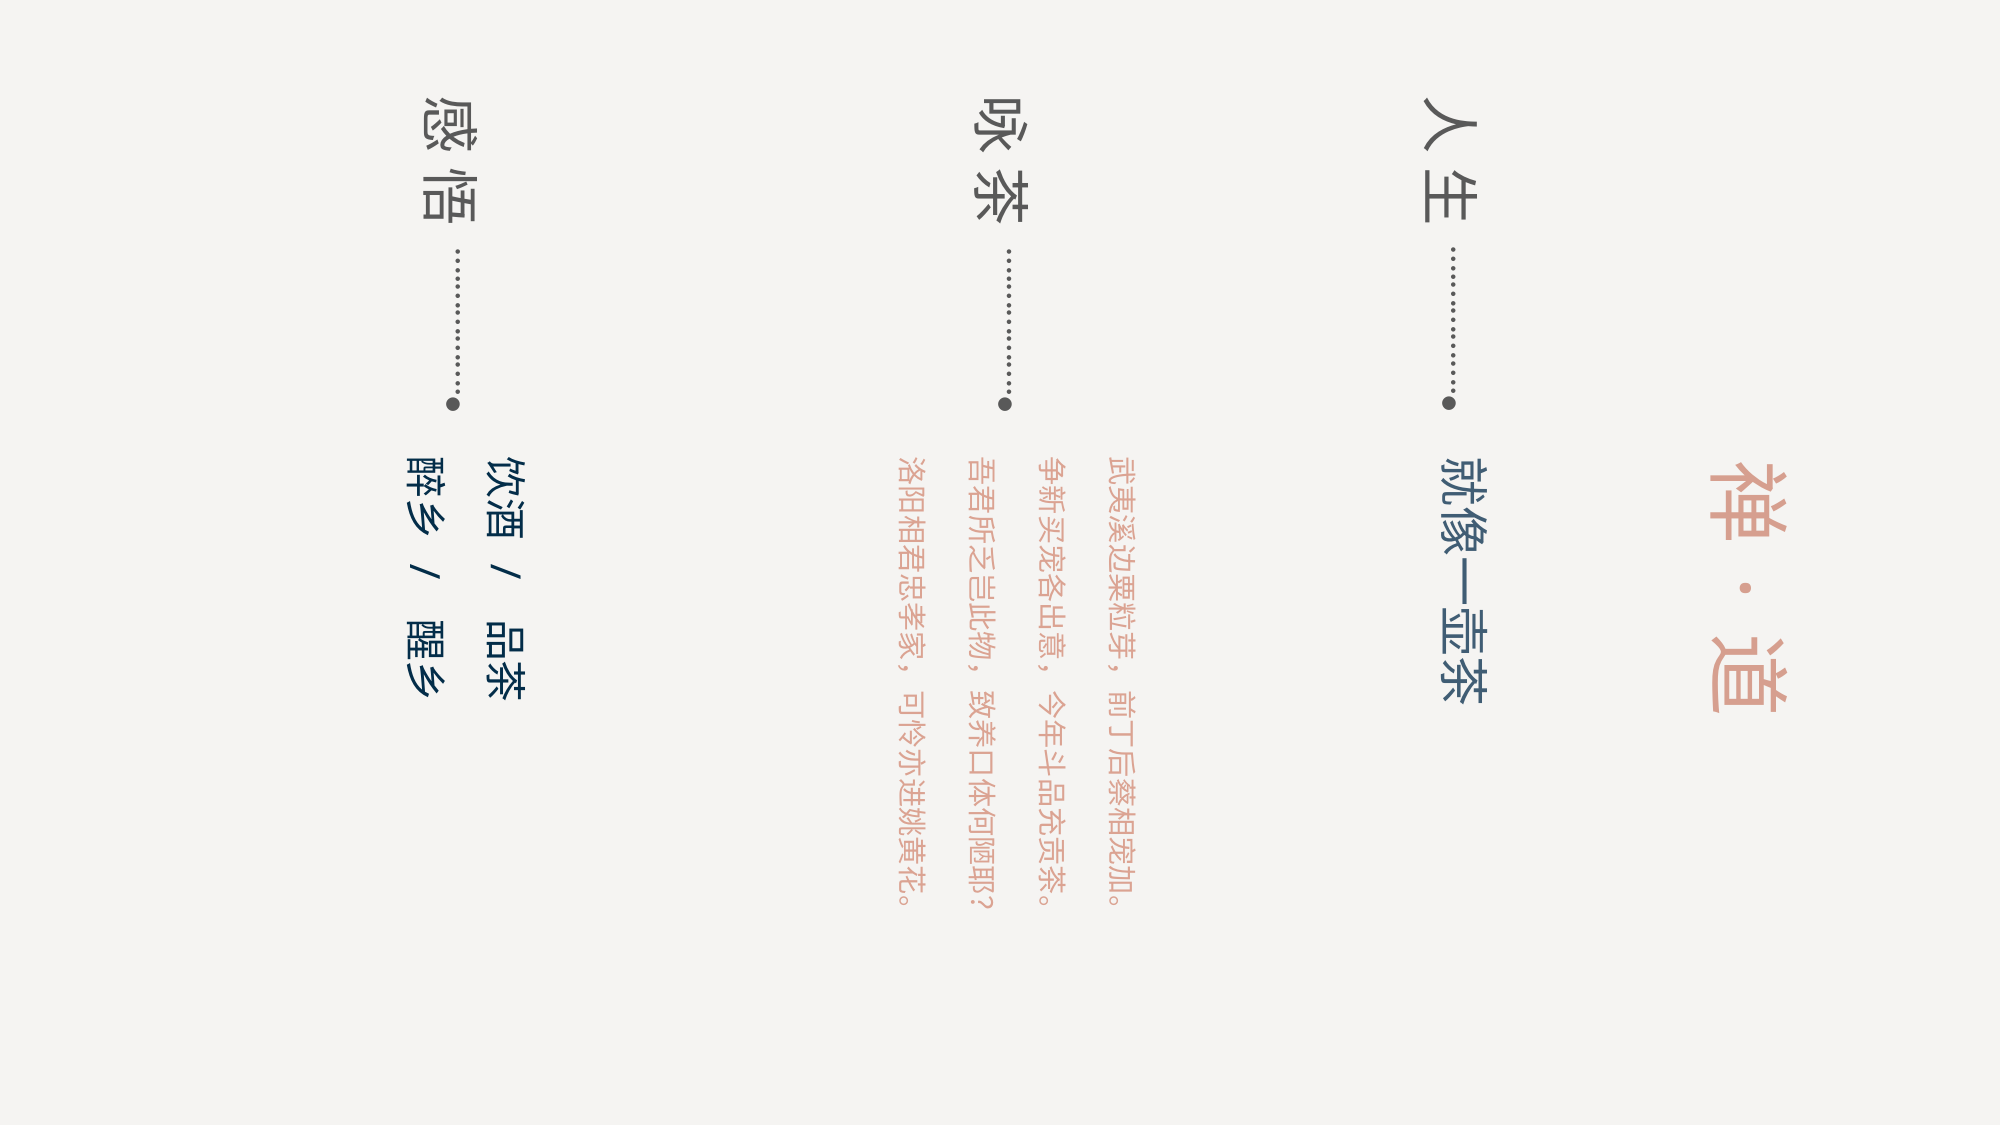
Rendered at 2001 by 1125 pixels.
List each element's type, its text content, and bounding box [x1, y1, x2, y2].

text_box 咏 茶 [944, 81, 1046, 227]
text_box 感 悟 [393, 81, 495, 227]
text_box 就像一壶茶 [1412, 441, 1504, 710]
text_box 饮酒 / 品茶 [459, 441, 540, 659]
text_box 武夷溪边粟粒芽，前丁后蔡相宠加。 争新买宠各出意，今年斗品充贡茶。 吾君所乏岂此物，致养口体何陋耶？ 洛阳相君忠孝家，可怜亦进姚黄花。 [834, 441, 1148, 936]
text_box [400, 233, 568, 420]
text_box 醉乡 / 醒乡 [378, 441, 459, 659]
text_box 人 生 [1393, 81, 1495, 227]
text_box 禅·道 [1677, 445, 1809, 714]
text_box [1396, 231, 1564, 419]
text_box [952, 233, 1120, 420]
